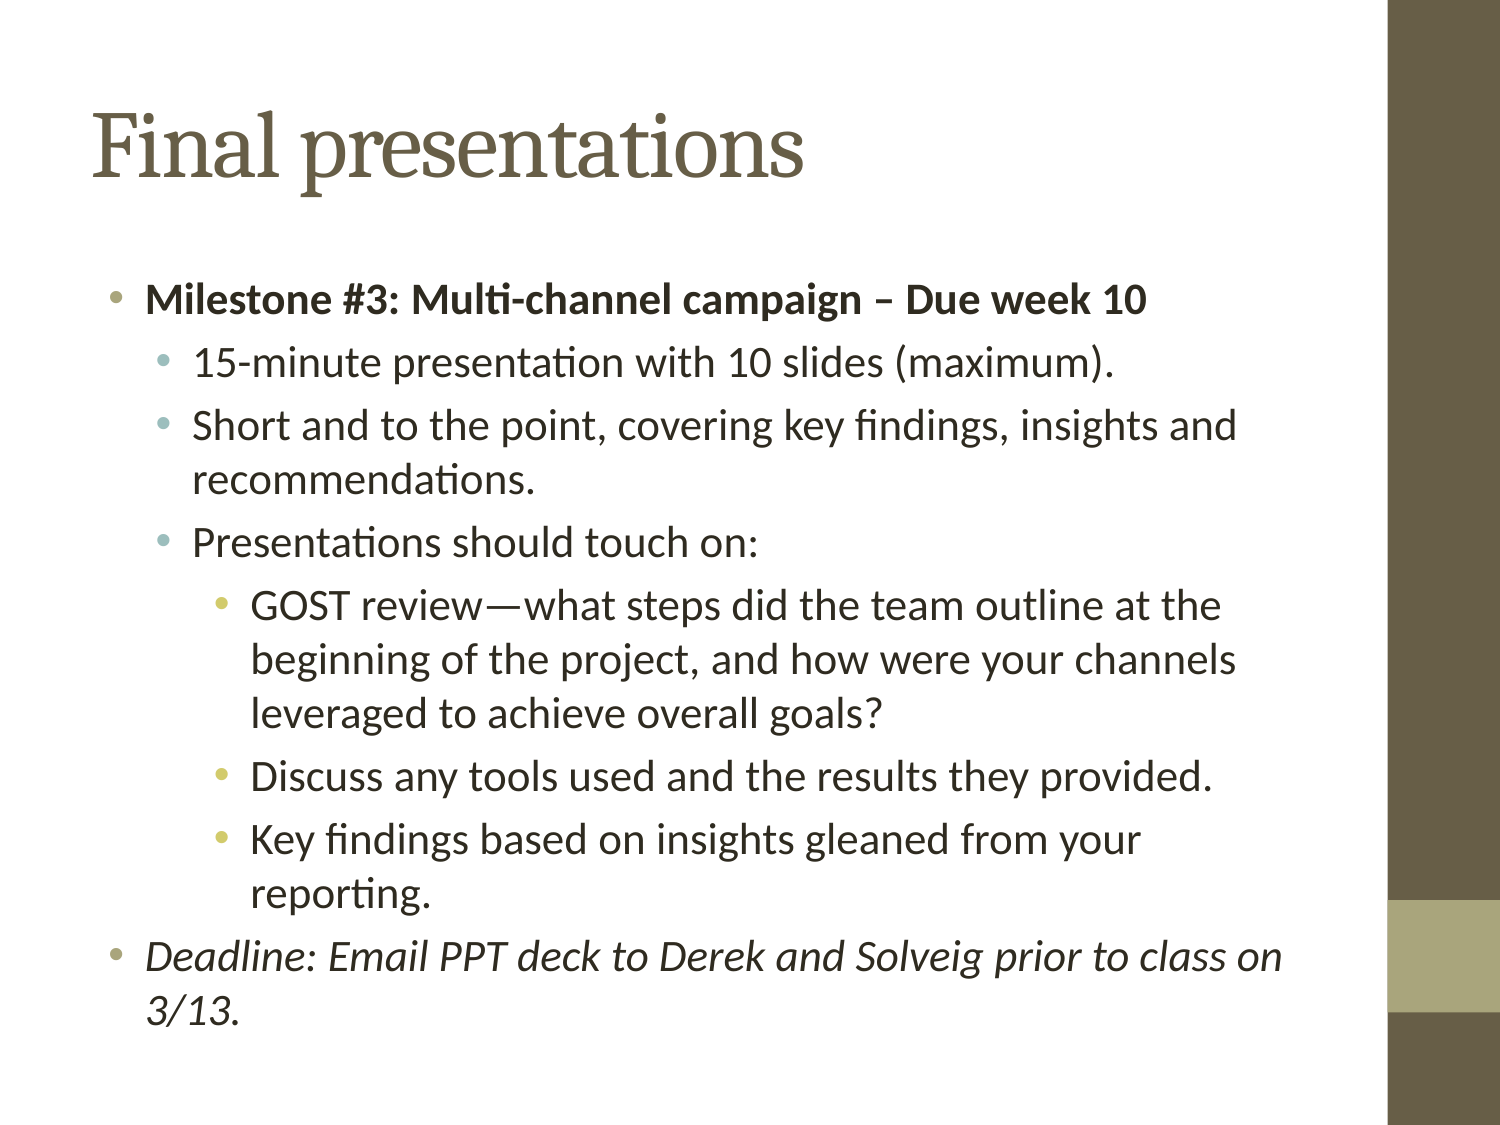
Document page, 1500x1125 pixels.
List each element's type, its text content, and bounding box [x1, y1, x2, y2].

list Milestone #3: Multi-channel campaign – Due week 10 15-minute presentation with 10 slides (maximum). Short and to the point, covering key findings, insights and recommendations. Presentations should touch on: GOST review—what steps did the team outline at the beginning of the project, and how were your channels leveraged to achieve overall goals? Discuss any tools used and the results they provided. Key findings based on insights gleaned from your reporting. Deadline: Email PPT deck to Derek and Solveig prior to class on 3/13. [75, 262, 1325, 1050]
title Final presentations [75, 45, 1325, 233]
